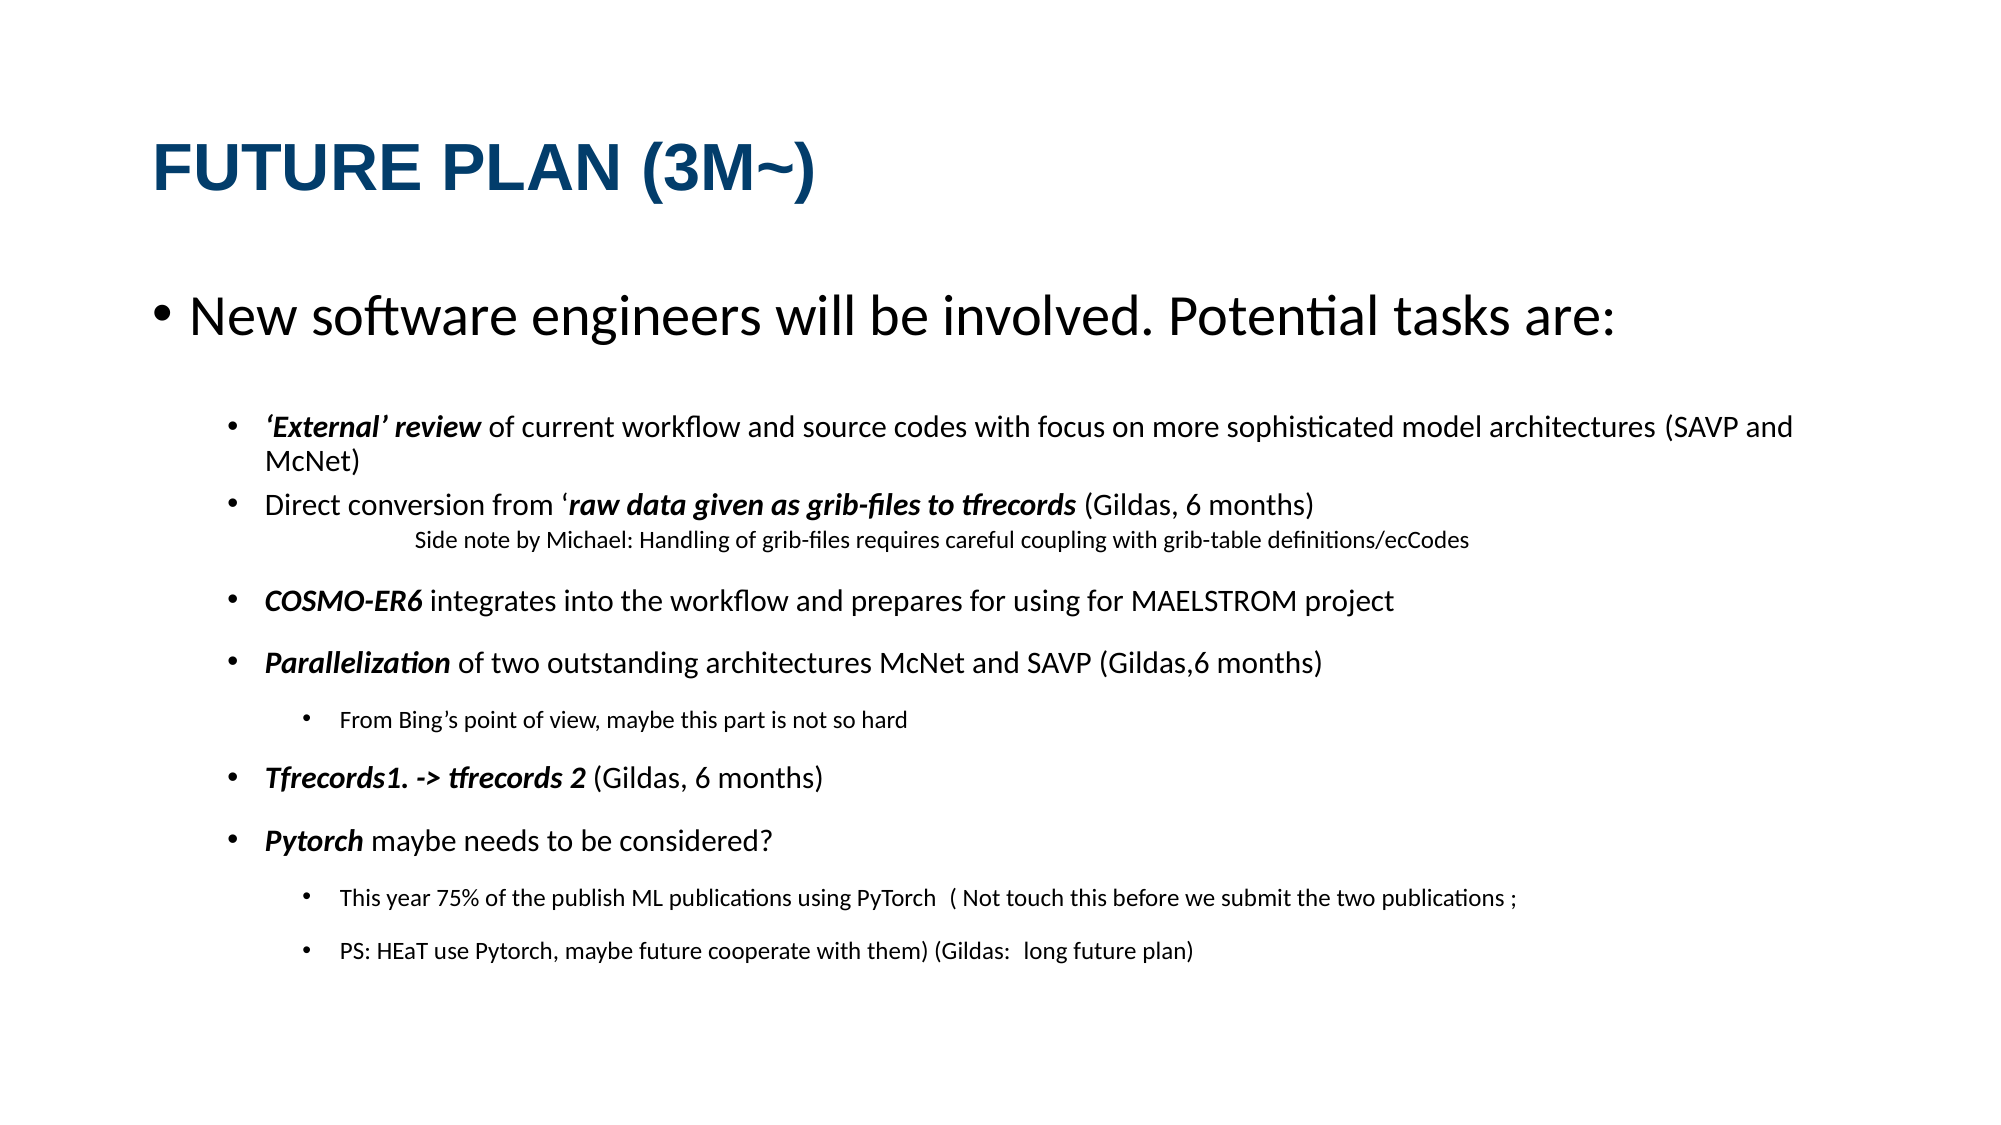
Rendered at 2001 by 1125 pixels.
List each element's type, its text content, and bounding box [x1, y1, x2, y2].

title Future plan (3M~) [137, 59, 1863, 277]
list New software engineers will be involved. Potential tasks are: ‘External’ review of current workflow and source codes with focus on more sophisticated model architectures (SAVP and McNet) Direct conversion from ‘raw data given as grib-files to tfrecords (Gildas, 6 months) Side note by Michael: Handling of grib-files requires careful coupling with grib-table definitions/ecCodes COSMO-ER6 integrates into the workflow and prepares for using for MAELSTROM project Parallelization of two outstanding architectures McNet and SAVP (Gildas,6 months) From Bing’s point of view, maybe this part is not so hard Tfrecords1. -> tfrecords 2 (Gildas, 6 months) Pytorch maybe needs to be considered? This year 75% of the publish ML publications using PyTorch ( Not touch this before we submit the two publications ; PS: HEaT use Pytorch, maybe future cooperate with them) (Gildas: long future plan) [137, 277, 1863, 1058]
